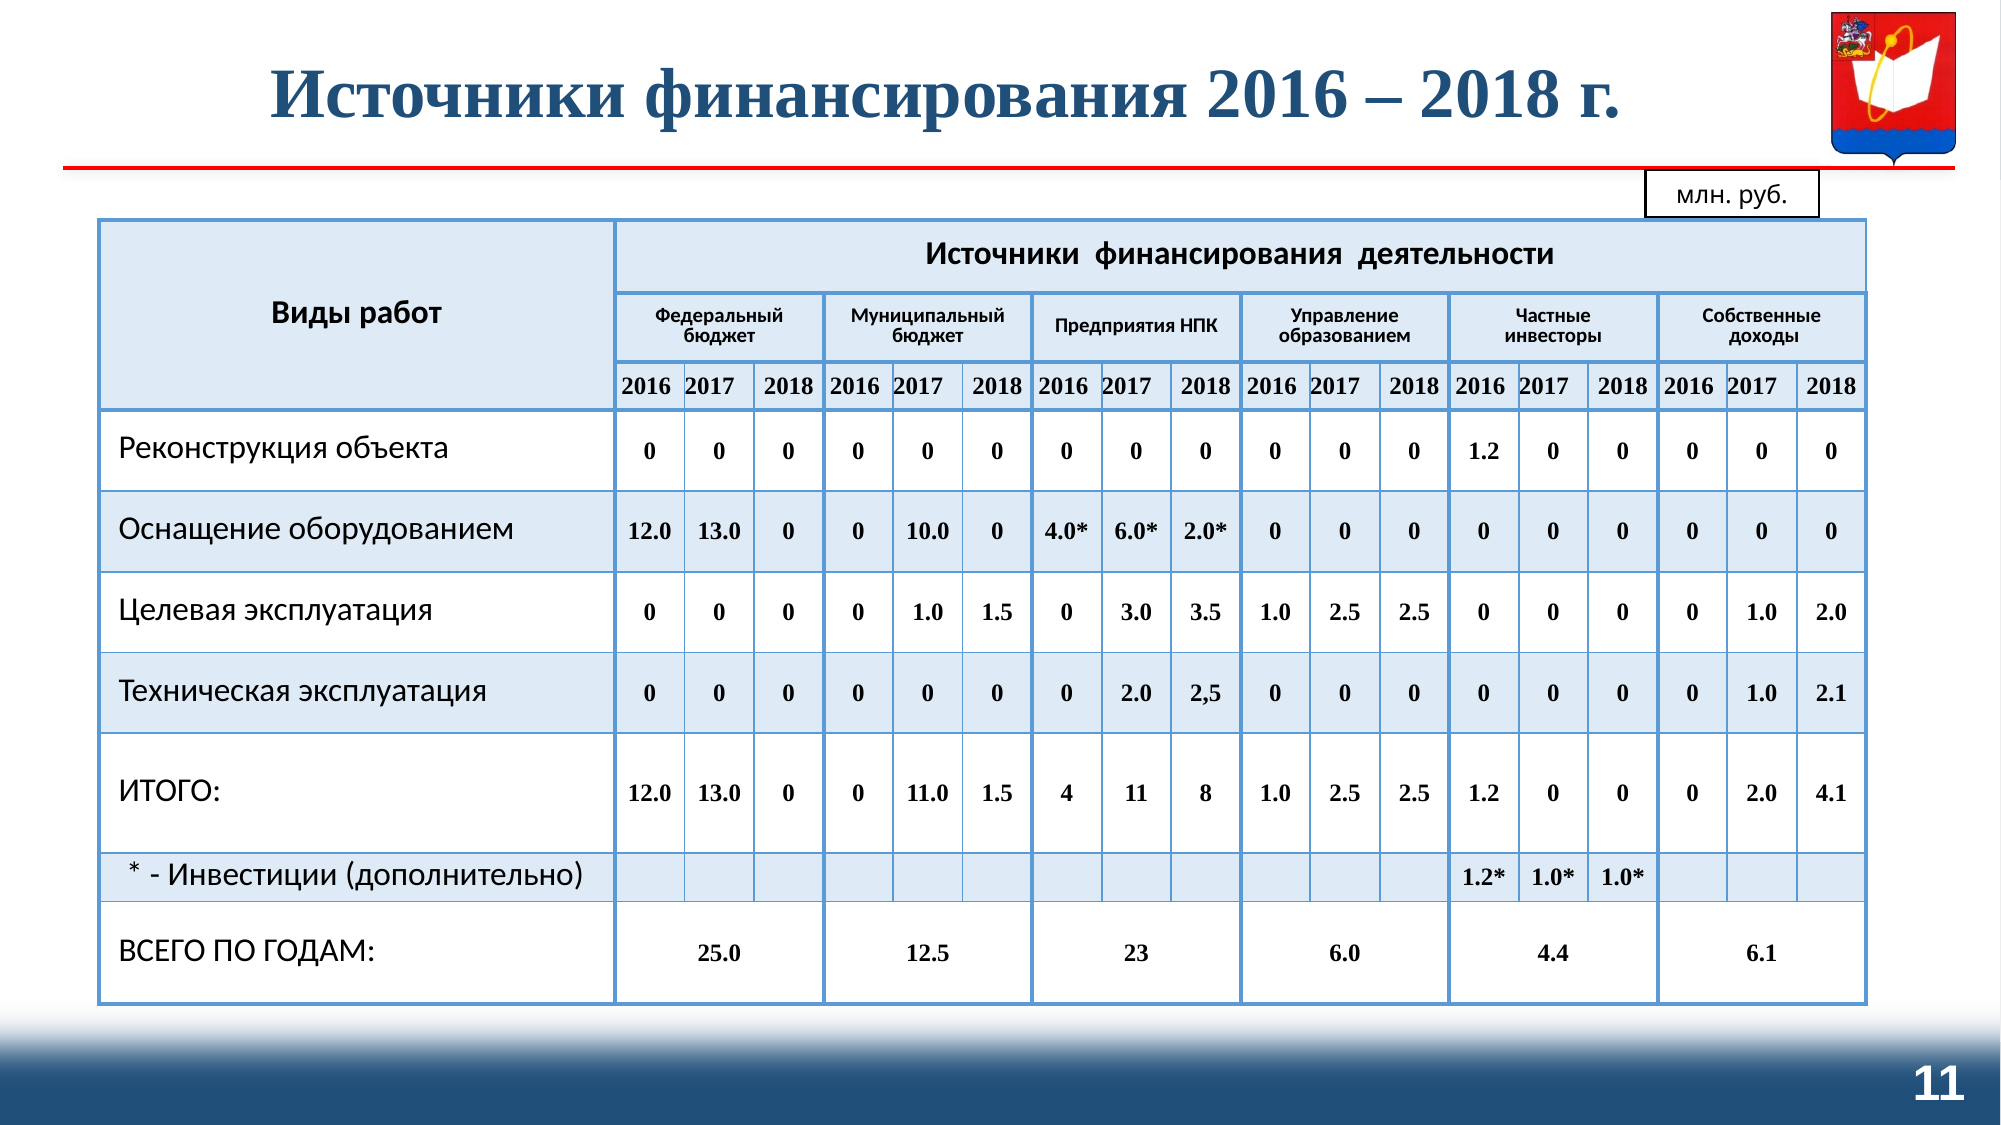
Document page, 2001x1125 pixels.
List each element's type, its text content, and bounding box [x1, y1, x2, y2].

table_cell 0 [1451, 573, 1518, 652]
table_cell 0 [1798, 412, 1864, 490]
table_cell 6.0* [1103, 492, 1170, 571]
table_cell 0 [1034, 653, 1101, 732]
table_cell 0 [894, 412, 962, 490]
table_cell [1103, 854, 1170, 901]
table_cell 0 [617, 412, 684, 490]
table_cell 0 [826, 492, 892, 571]
table_cell * - Инвестиции (дополнительно) [101, 854, 613, 901]
table_cell 1.0 [1243, 573, 1309, 652]
table_cell Управление образованием [1243, 295, 1447, 360]
table_cell [617, 854, 684, 901]
table_cell Собственные доходы [1660, 295, 1864, 360]
table_cell 0 [1520, 734, 1587, 852]
table_cell 2,5 [1172, 653, 1239, 732]
table_cell 2.0 [1103, 653, 1170, 732]
table_cell 0 [1798, 492, 1864, 571]
table_cell Целевая эксплуатация [101, 573, 613, 652]
table_cell [1798, 854, 1864, 901]
table_cell Оснащение оборудованием [101, 492, 613, 571]
table_cell 12.0 [617, 734, 684, 852]
table_cell 0 [1172, 412, 1239, 490]
table_cell 2018 [755, 364, 822, 408]
table_cell 2016 [1660, 364, 1726, 408]
table_cell [1660, 854, 1726, 901]
table_cell 0 [1381, 412, 1447, 490]
table_cell 11.0 [894, 734, 962, 852]
table_cell 0 [1728, 492, 1796, 571]
table_cell 0 [1589, 573, 1656, 652]
table_cell 2016 [1034, 364, 1101, 408]
table_cell 3.0 [1103, 573, 1170, 652]
table_header Источники финансирования деятельности [617, 222, 1865, 291]
table_cell 0 [685, 412, 753, 490]
table_cell 0 [1381, 653, 1447, 732]
table_cell 0 [1243, 653, 1309, 732]
table_cell 0 [1520, 653, 1587, 732]
table_cell 1.2* [1451, 854, 1518, 901]
table_cell 0 [755, 492, 822, 571]
table_cell 2018 [1798, 364, 1864, 408]
table_cell 0 [755, 734, 822, 852]
table_cell ВСЕГО ПО ГОДАМ: [101, 902, 613, 1002]
table_cell 6.0 [1243, 902, 1447, 1002]
table_cell 1.2 [1451, 734, 1518, 852]
table_cell 2017 [685, 364, 753, 408]
table_cell 2016 [1243, 364, 1309, 408]
table_cell 0 [1034, 412, 1101, 490]
table_cell 0 [1520, 492, 1587, 571]
table_cell Техническая эксплуатация [101, 653, 613, 732]
table_cell 0 [963, 653, 1030, 732]
table_cell 11 [1103, 734, 1170, 852]
table_cell 0 [826, 412, 892, 490]
table_cell Частные инвесторы [1451, 295, 1656, 360]
table_cell 4.1 [1798, 734, 1864, 852]
table_cell Муниципальный бюджет [826, 295, 1030, 360]
table_cell 0 [963, 412, 1030, 490]
table_cell 0 [755, 412, 822, 490]
table_cell 2.5 [1381, 734, 1447, 852]
table_cell 0 [1520, 573, 1587, 652]
table_cell 8 [1172, 734, 1239, 852]
table_cell 1.5 [963, 734, 1030, 852]
table_cell 2.1 [1798, 653, 1864, 732]
table_cell 2018 [963, 364, 1030, 408]
table_cell 0 [1589, 412, 1656, 490]
table_cell [1728, 854, 1796, 901]
table_cell 0 [1243, 412, 1309, 490]
table_cell 0 [1381, 492, 1447, 571]
slide_number 11 [1897, 1042, 2000, 1125]
table_cell Федеральный бюджет [617, 295, 822, 360]
table_cell 0 [1589, 653, 1656, 732]
table_cell [894, 854, 962, 901]
table_cell 0 [963, 492, 1030, 571]
table_cell 0 [1660, 734, 1726, 852]
table_cell [1243, 854, 1309, 901]
table_header Виды работ [101, 222, 613, 408]
table_cell 0 [1660, 492, 1726, 571]
table_cell 4 [1034, 734, 1101, 852]
table_cell 0 [1311, 412, 1379, 490]
title Источники финансирования 2016 – 2018 г. [27, 48, 1820, 164]
table_cell 0 [1243, 492, 1309, 571]
table_cell 12.5 [826, 902, 1030, 1002]
table_cell 0 [1589, 734, 1656, 852]
picture [0, 999, 2000, 1125]
table_cell 1.5 [963, 573, 1030, 652]
table_cell 4.4 [1451, 902, 1656, 1002]
table_cell 0 [617, 573, 684, 652]
table_cell 2016 [1451, 364, 1518, 408]
table_cell [1381, 854, 1447, 901]
table_cell 0 [894, 653, 962, 732]
table_cell [685, 854, 753, 901]
table_cell 1.0 [1728, 573, 1796, 652]
table_cell 6.1 [1660, 902, 1864, 1002]
table_cell [755, 854, 822, 901]
table_cell [1172, 854, 1239, 901]
table_cell 13.0 [685, 492, 753, 571]
table_cell Реконструкция объекта [101, 412, 613, 490]
table_cell [1311, 854, 1379, 901]
table_cell 13.0 [685, 734, 753, 852]
table_cell 0 [1451, 492, 1518, 571]
table_cell 2018 [1172, 364, 1239, 408]
table_cell 2.5 [1381, 573, 1447, 652]
table_cell 0 [755, 573, 822, 652]
table_cell 1.2 [1451, 412, 1518, 490]
table_cell 0 [1660, 653, 1726, 732]
table_cell 0 [1103, 412, 1170, 490]
table_cell 0 [1520, 412, 1587, 490]
table_cell 1.0 [1243, 734, 1309, 852]
table_cell 3.5 [1172, 573, 1239, 652]
table_cell 0 [685, 573, 753, 652]
table_cell 0 [1311, 492, 1379, 571]
table_cell [1034, 854, 1101, 901]
table_cell 2018 [1589, 364, 1656, 408]
table_cell 2.5 [1311, 573, 1379, 652]
table_cell 0 [826, 653, 892, 732]
table_cell [963, 854, 1030, 901]
table_cell 0 [617, 653, 684, 732]
table_cell 0 [1311, 653, 1379, 732]
table_cell [826, 854, 892, 901]
table_cell 12.0 [617, 492, 684, 571]
table_cell 25.0 [617, 902, 822, 1002]
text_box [1820, 12, 2000, 166]
table_cell 0 [755, 653, 822, 732]
table_cell 2.0* [1172, 492, 1239, 571]
table_cell 2.0 [1728, 734, 1796, 852]
table_cell 0 [1589, 492, 1656, 571]
table_cell 2.5 [1311, 734, 1379, 852]
table_cell 1.0* [1520, 854, 1587, 901]
table_cell 1.0 [894, 573, 962, 652]
table_cell 2017 [1520, 364, 1587, 408]
table_cell 0 [1034, 573, 1101, 652]
table_cell 0 [1660, 412, 1726, 490]
table_cell 2.0 [1798, 573, 1864, 652]
table_cell 10.0 [894, 492, 962, 571]
table_cell 0 [1451, 653, 1518, 732]
table_cell 23 [1034, 902, 1239, 1002]
table_cell ИТОГО: [101, 734, 613, 852]
table_cell 0 [1660, 573, 1726, 652]
table_cell 2017 [1311, 364, 1379, 408]
table_cell 2017 [894, 364, 962, 408]
table_cell 1.0* [1589, 854, 1656, 901]
table_cell 2016 [826, 364, 892, 408]
table_cell 2018 [1381, 364, 1447, 408]
text_box млн. руб. [1645, 169, 1819, 218]
table_cell 0 [685, 653, 753, 732]
table_cell 0 [1728, 412, 1796, 490]
table_cell 0 [826, 573, 892, 652]
table_cell 1.0 [1728, 653, 1796, 732]
table_cell 2016 [617, 364, 684, 408]
table_cell 2017 [1728, 364, 1796, 408]
table_cell 0 [826, 734, 892, 852]
table_cell 2017 [1103, 364, 1170, 408]
table_cell Предприятия НПК [1034, 295, 1239, 360]
table_cell 4.0* [1034, 492, 1101, 571]
